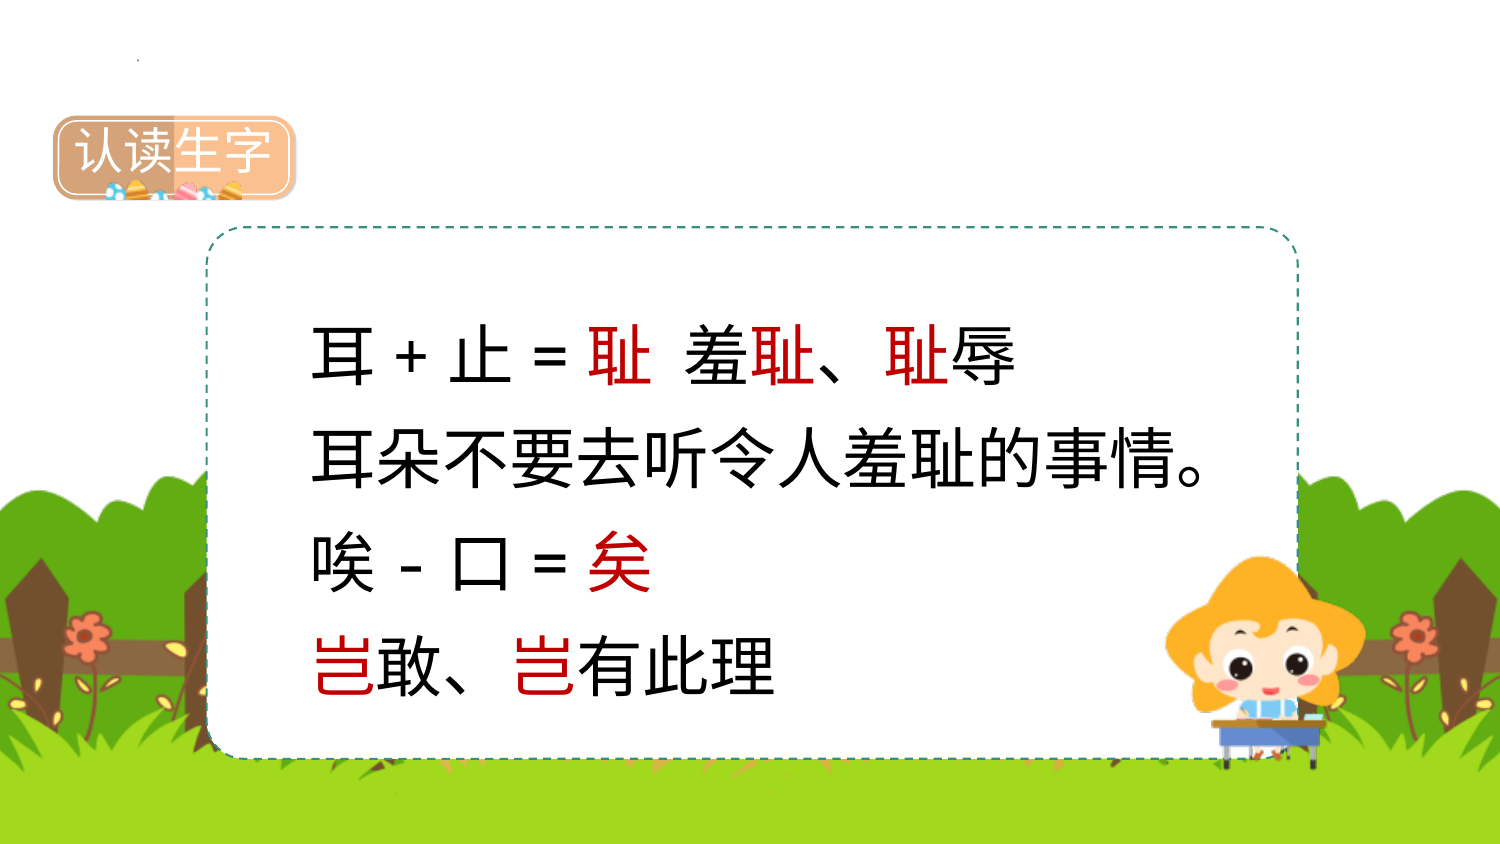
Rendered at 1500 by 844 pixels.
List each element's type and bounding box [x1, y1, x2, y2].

picture [0, 95, 1500, 844]
text_box [52, 111, 295, 200]
text_box [206, 227, 1386, 788]
